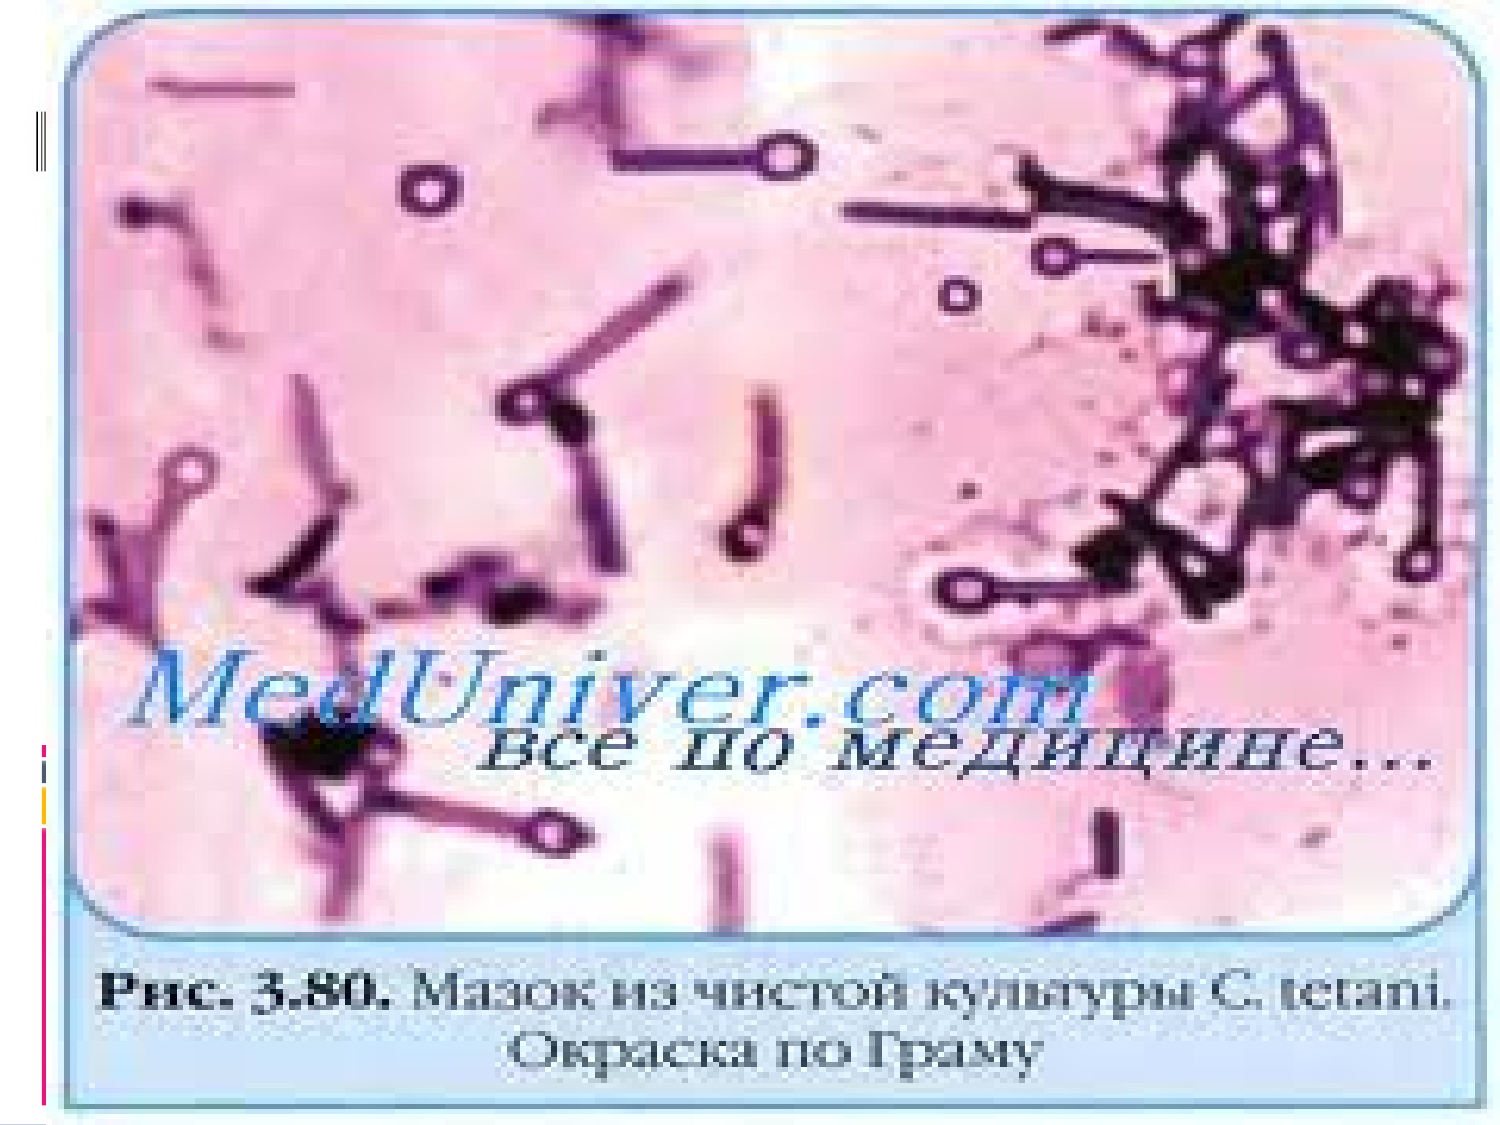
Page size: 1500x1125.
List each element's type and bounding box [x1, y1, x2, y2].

list [46, 0, 1500, 1125]
